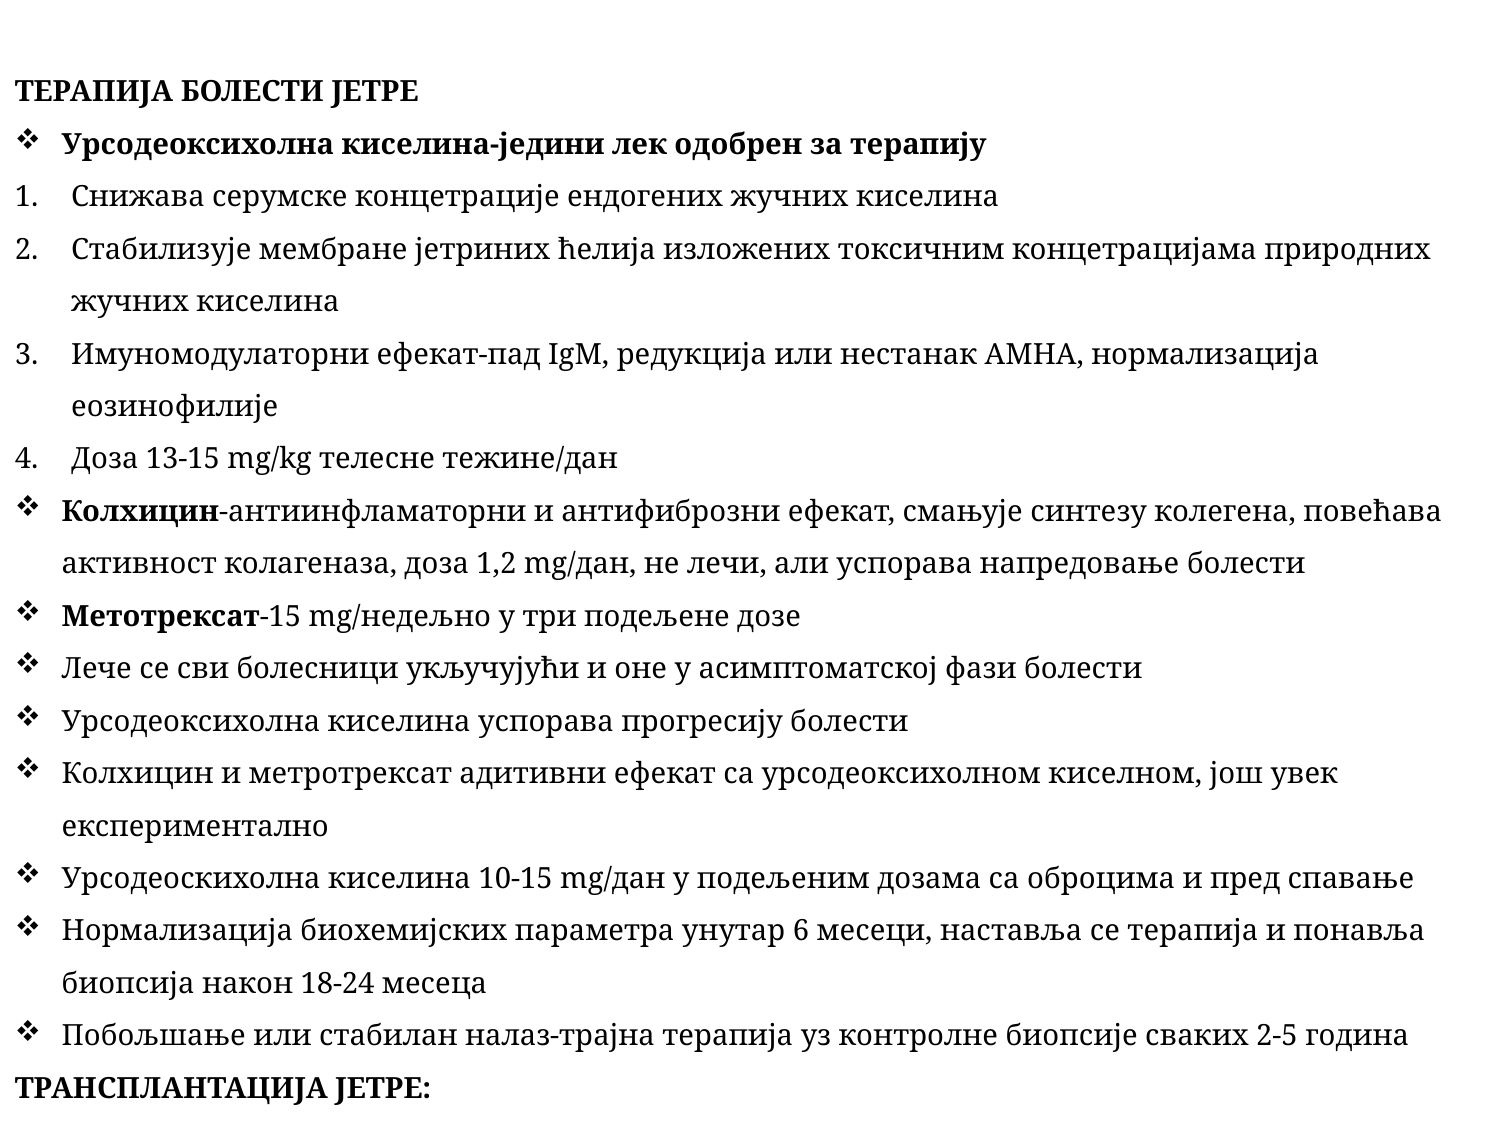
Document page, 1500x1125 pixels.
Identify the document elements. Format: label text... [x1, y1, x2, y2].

text_box ТЕРАПИЈА БОЛЕСТИ ЈЕТРЕ Урсодеоксихолна киселина-једини лек одобрен за терапију Снижава серумске концетрације ендогених жучних киселина Стабилизује мембране јетриних ћелија изложених токсичним концетрацијама природних жучних киселина Имуномодулаторни ефекат-пад IgM, редукција или нестанак AMHA, нормализација еозинофилије Доза 13-15 mg/kg телесне тежине/дан Колхицин-антиинфламаторни и антифиброзни ефекат, смањује синтезу колегена, повећава активност колагеназа, доза 1,2 mg/дан, не лечи, али успорава напредовање болести Метотрексат-15 mg/недељно у три подељене дозе Лече се сви болесници укључујући и оне у асимптоматској фази болести Урсодеоксихолна киселина успорава прогресију болести Колхицин и метротрексат адитивни ефекат са урсодеоксихолном киселном, још увек експериментално Урсодеоскихолна киселина 10-15 mg/дан у подељеним дозама са оброцима и пред спавање Нормализација биохемијских параметра унутар 6 месеци, наставља се терапија и понавља биопсија након 18-24 месеца Побољшање или стабилан налаз-трајна терапија уз контролне биопсије сваких 2-5 година ТРАНСПЛАНТАЦИЈА ЈЕТРЕ: Рецидив PBC у трансплатираној јетри је редак [0, 47, 1488, 1125]
